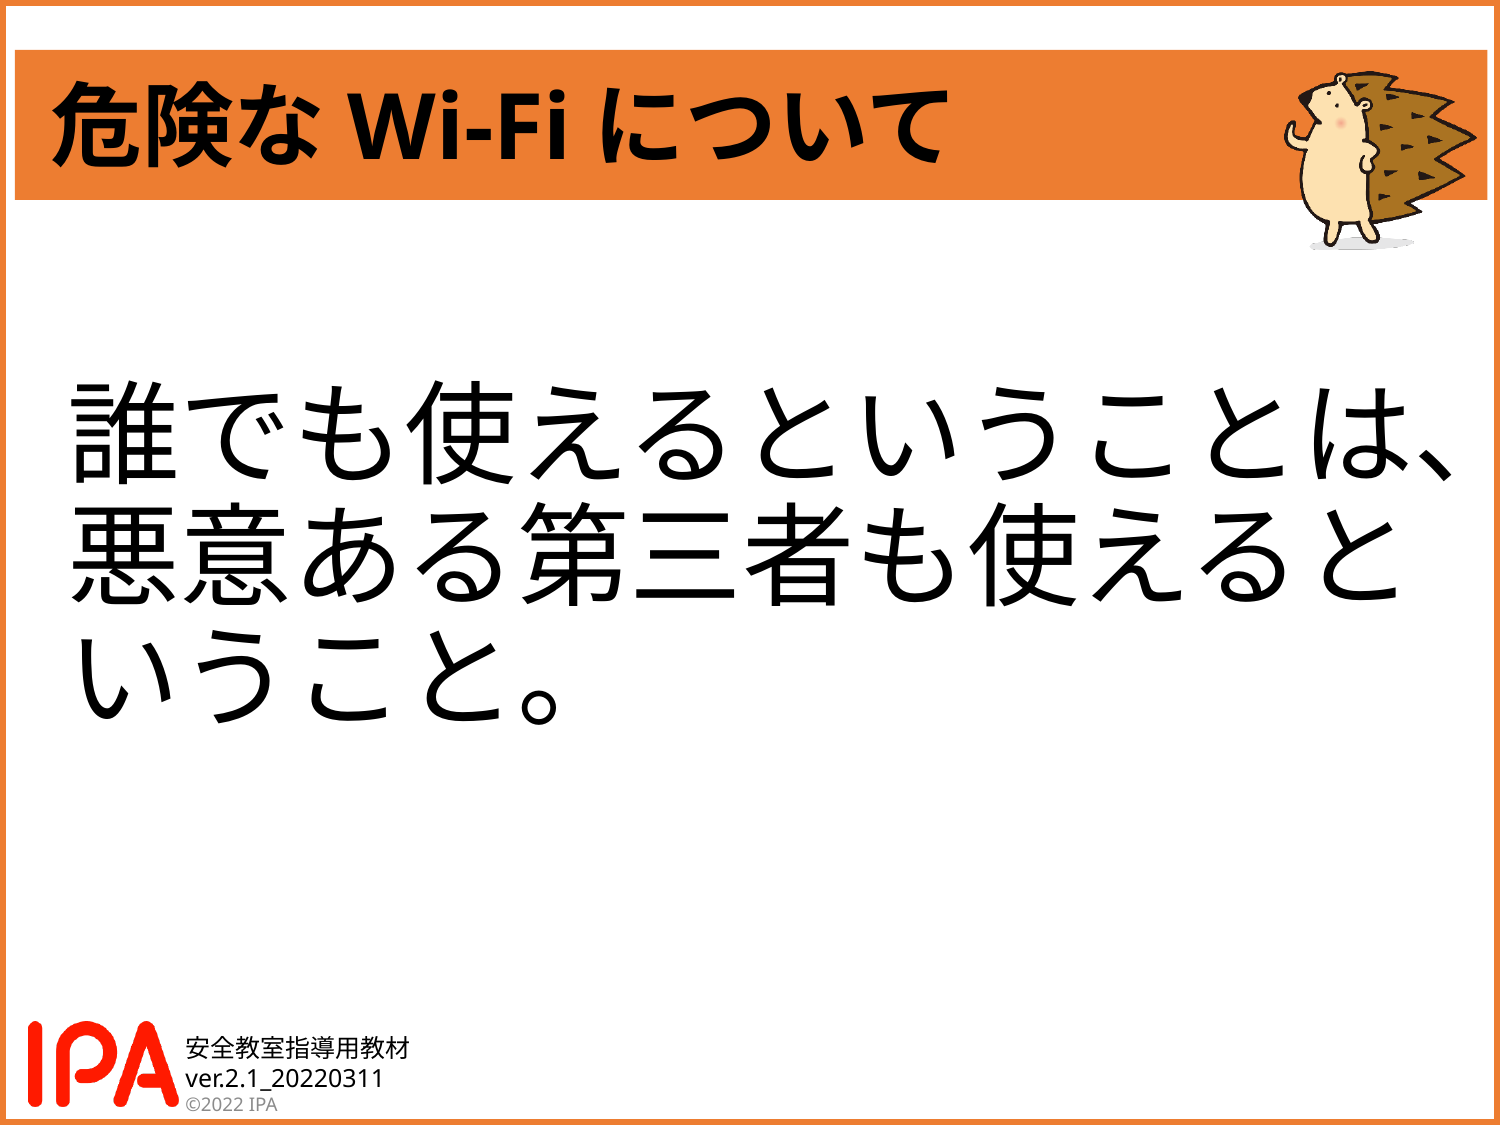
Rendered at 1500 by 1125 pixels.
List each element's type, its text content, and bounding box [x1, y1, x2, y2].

list 誰でも使えるということは、悪意ある第三者も使えるということ。 [52, 371, 1500, 1085]
title 危険なWi-Fiについて [35, 65, 1341, 195]
picture [28, 1021, 179, 1107]
picture [1284, 71, 1477, 250]
